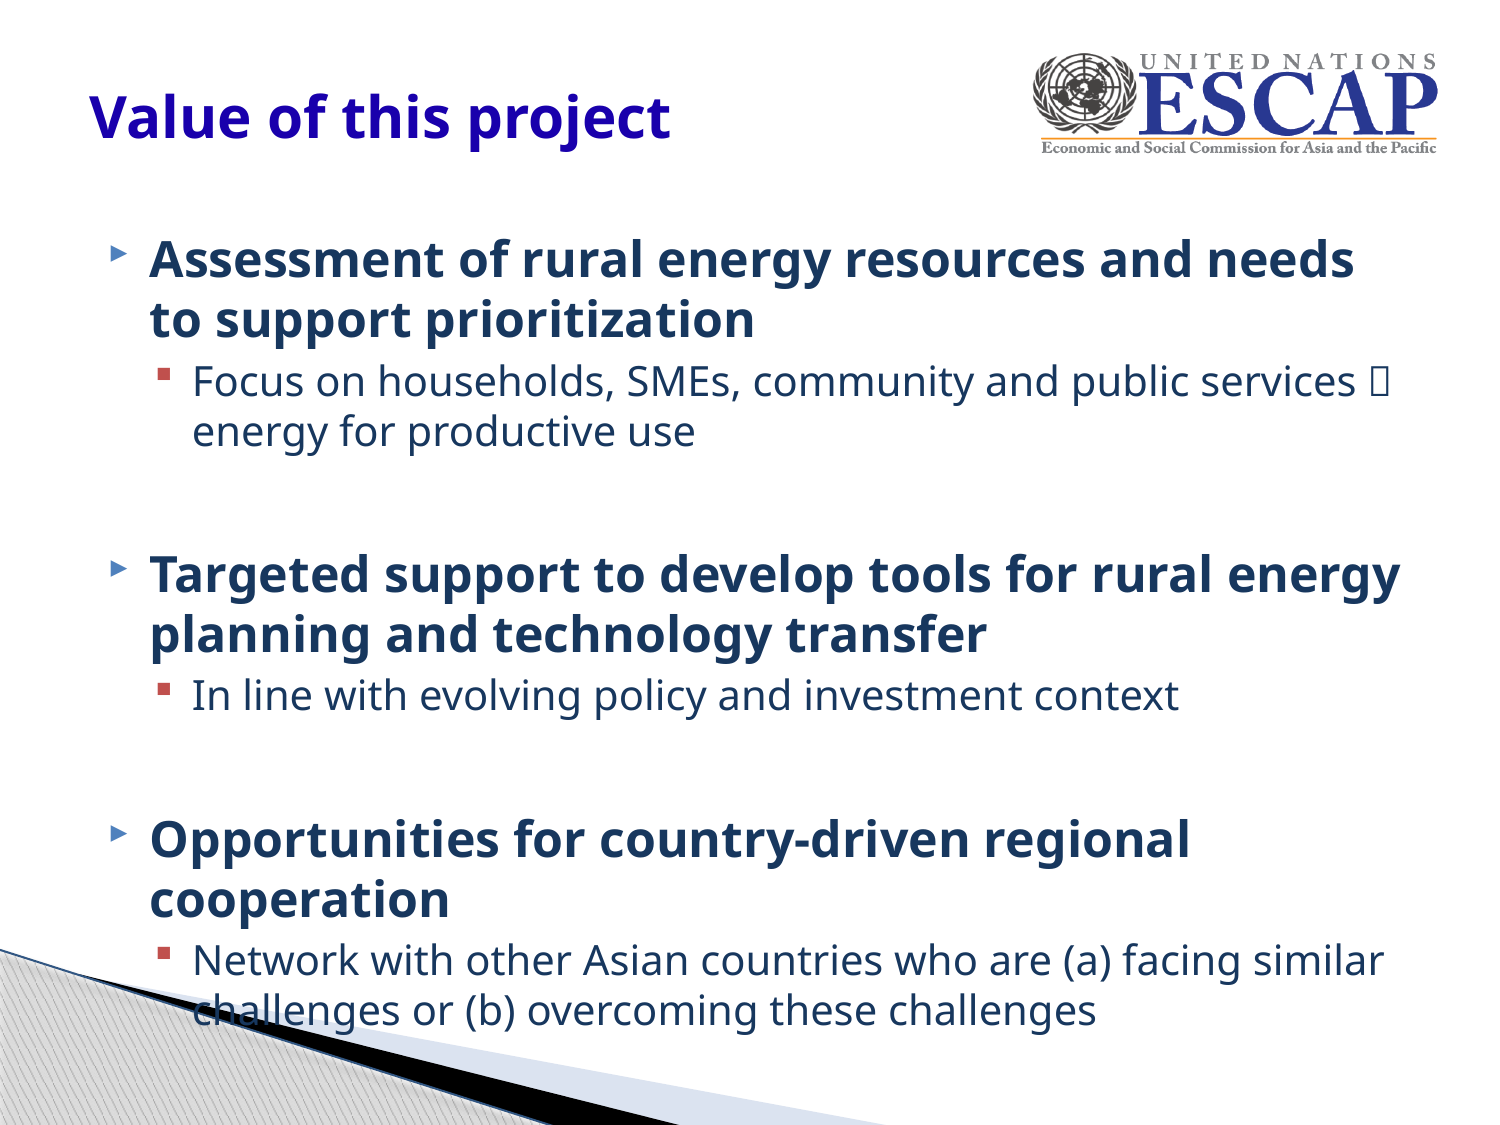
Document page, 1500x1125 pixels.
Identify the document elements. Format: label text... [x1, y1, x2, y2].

title Value of this project [75, 45, 1300, 185]
list Assessment of rural energy resources and needs to support prioritization Focus on households, SMEs, community and public services  energy for productive use Targeted support to develop tools for rural energy planning and technology transfer In line with evolving policy and investment context Opportunities for country-driven regional cooperation Network with other Asian countries who are (a) facing similar challenges or (b) overcoming these challenges [74, 219, 1426, 1076]
